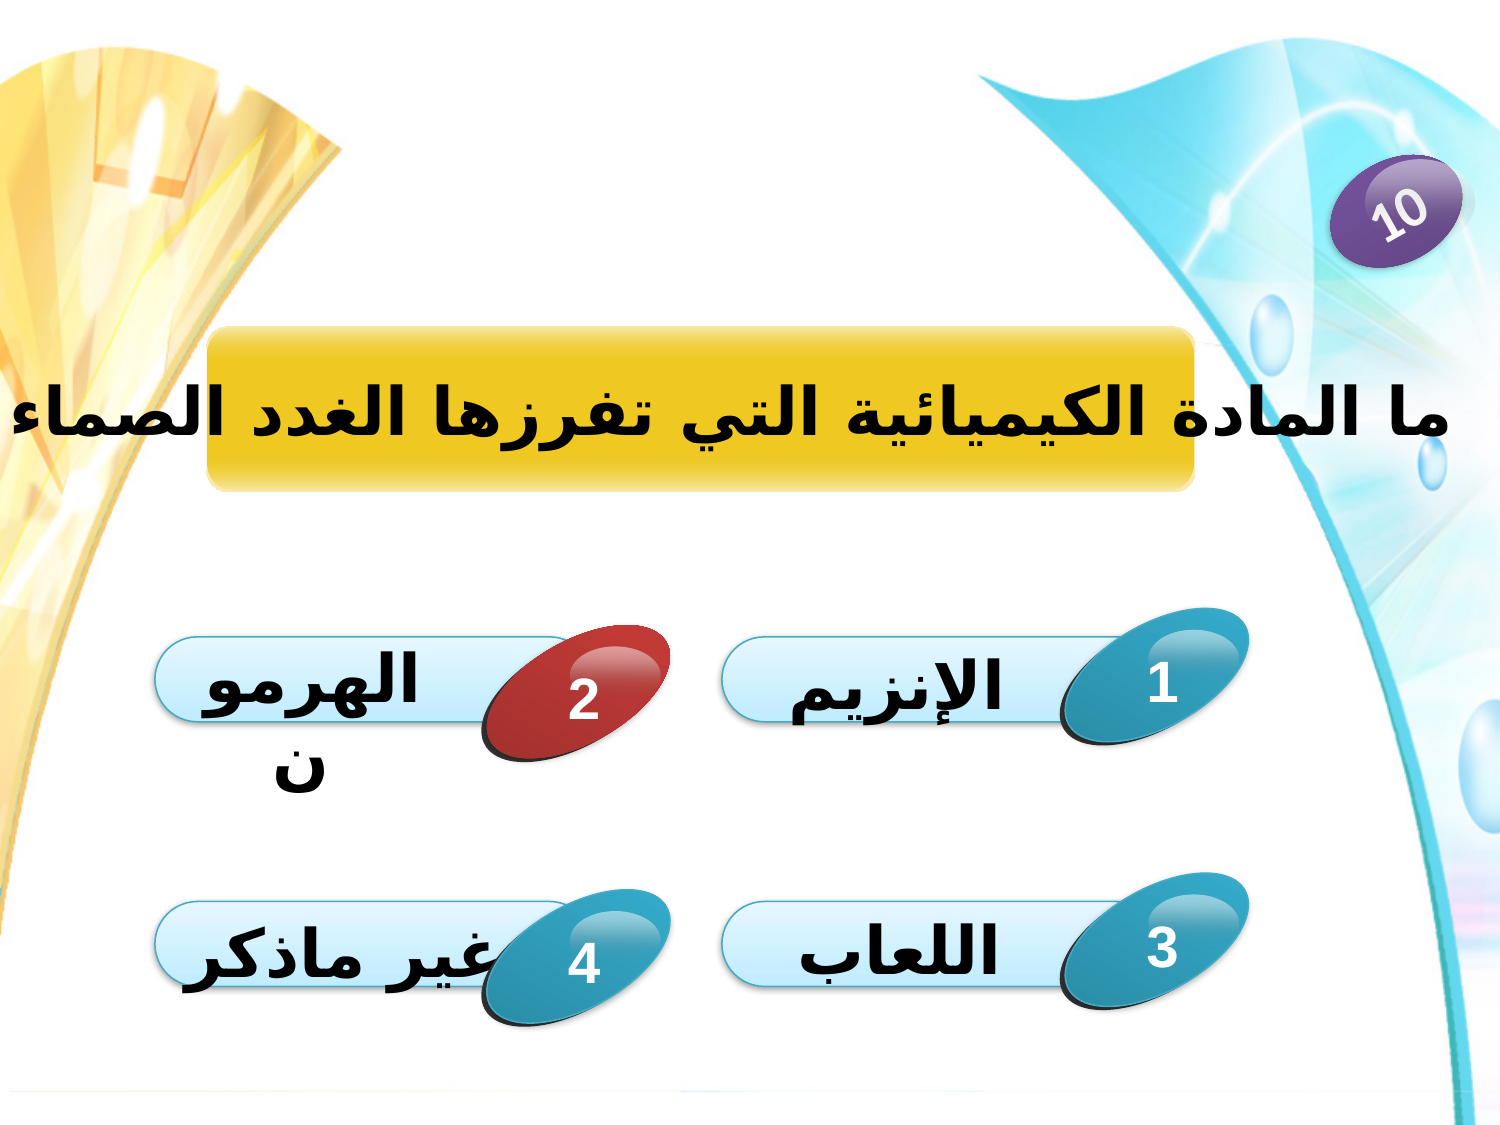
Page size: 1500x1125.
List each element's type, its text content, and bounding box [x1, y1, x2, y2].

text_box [206, 325, 1195, 492]
picture [0, 0, 1500, 1125]
text_box 10 [1330, 178, 1418, 268]
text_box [154, 628, 680, 747]
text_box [691, 888, 1259, 997]
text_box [721, 623, 1259, 732]
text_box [135, 901, 680, 1036]
